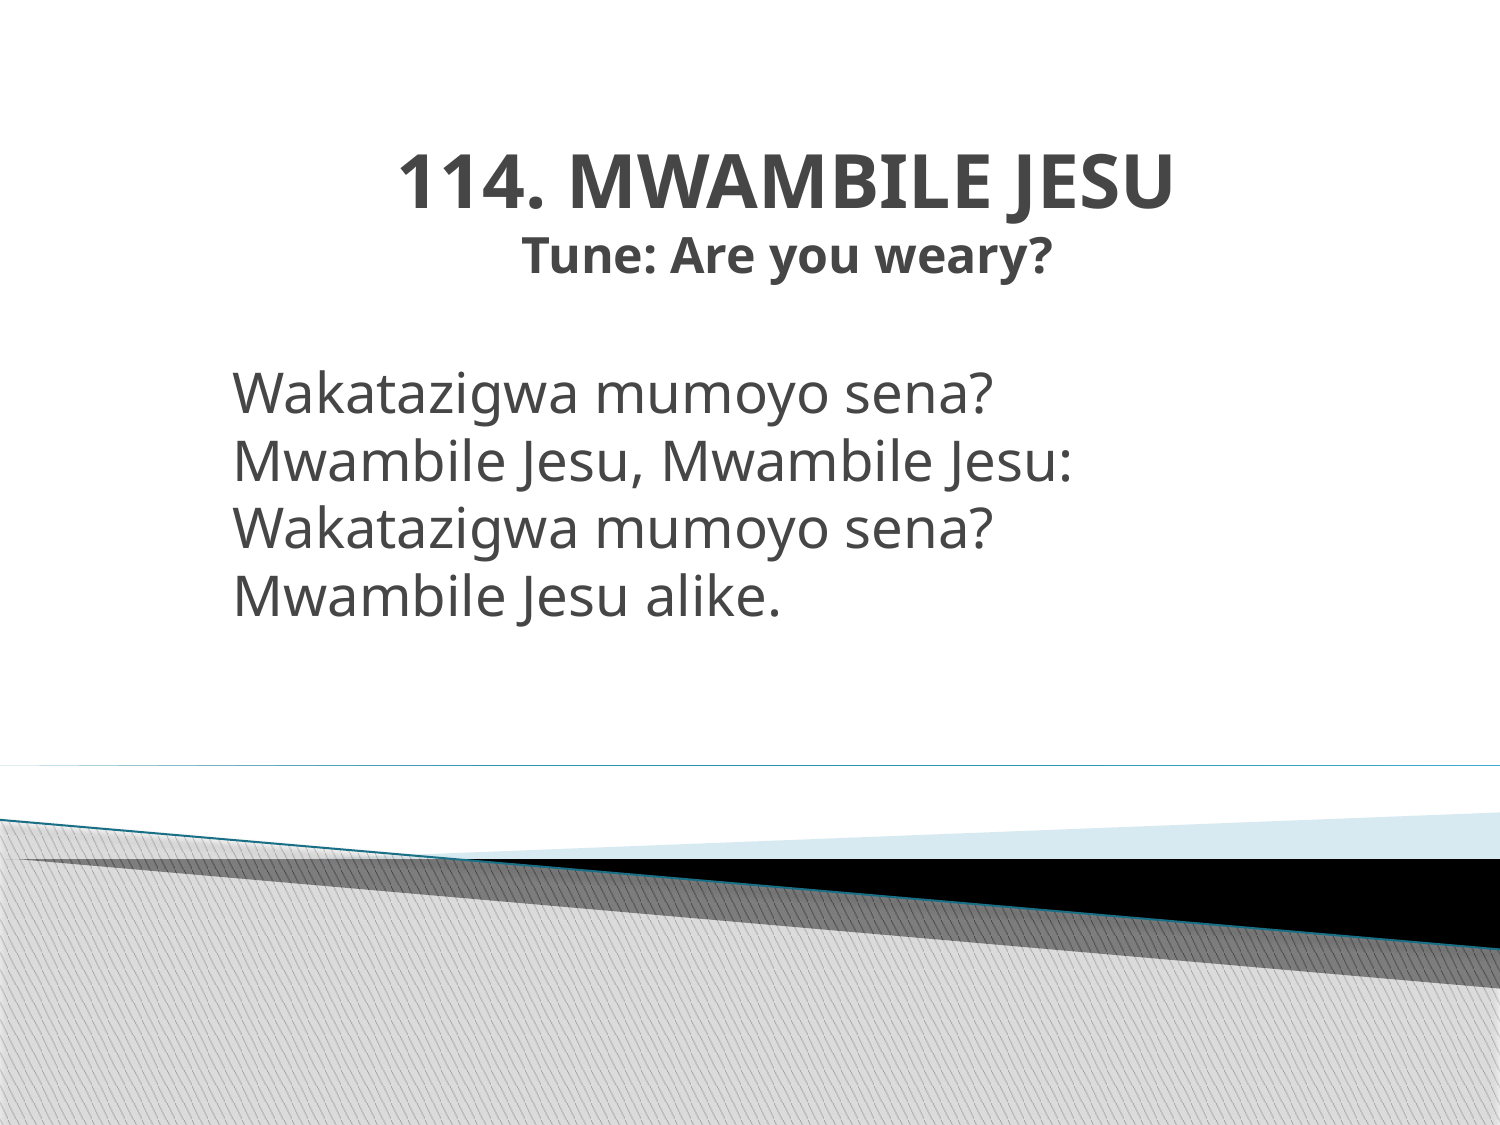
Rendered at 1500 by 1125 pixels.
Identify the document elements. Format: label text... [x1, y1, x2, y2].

subtitle Wakatazigwa mumoyo sena? Mwambile Jesu, Mwambile Jesu: Wakatazigwa mumoyo sena? Mwambile Jesu alike. [225, 350, 1275, 1050]
picture [5, 859, 225, 878]
picture [1275, 932, 1500, 989]
title 114. MWAMBILE JESU Tune: Are you weary? [150, 50, 1425, 292]
